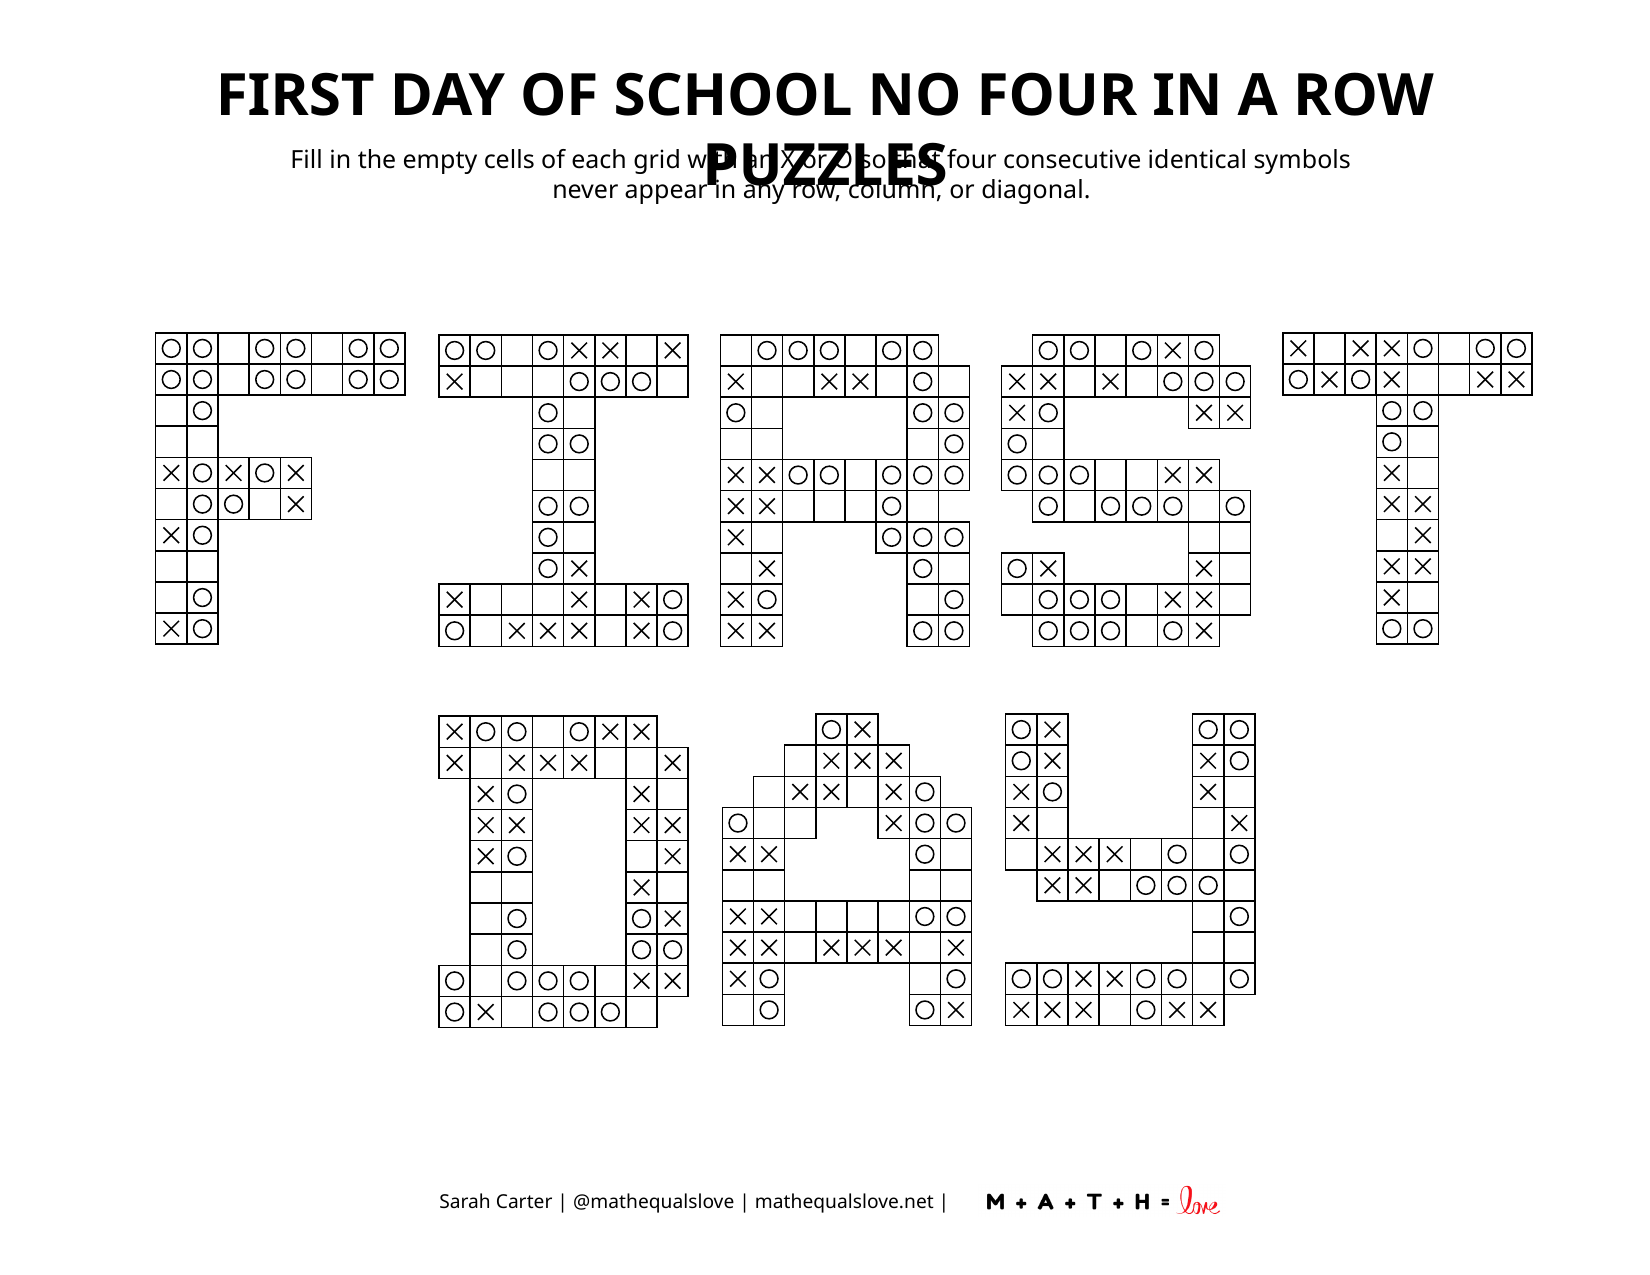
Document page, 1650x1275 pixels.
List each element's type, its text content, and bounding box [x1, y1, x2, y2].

text_box [470, 903, 501, 934]
text_box [815, 745, 846, 776]
text_box [1036, 807, 1069, 838]
text_box [751, 397, 783, 428]
text_box [1345, 332, 1376, 363]
text_box [907, 366, 938, 397]
text_box [1376, 332, 1407, 363]
text_box [722, 869, 753, 900]
text_box [437, 333, 690, 648]
text_box [193, 464, 212, 482]
text_box [255, 339, 274, 358]
text_box [907, 521, 938, 552]
text_box [1219, 584, 1251, 616]
text_box [1130, 994, 1161, 1026]
text_box [1188, 459, 1220, 490]
text_box [470, 716, 501, 747]
text_box [909, 838, 940, 869]
text_box [1407, 488, 1439, 519]
text_box [720, 584, 751, 615]
text_box [1313, 332, 1345, 363]
text_box [1168, 845, 1186, 864]
text_box [1032, 397, 1064, 428]
text_box [907, 459, 938, 490]
text_box [470, 366, 501, 398]
text_box [1005, 963, 1036, 994]
text_box [162, 339, 181, 358]
text_box [913, 621, 932, 640]
text_box [1289, 370, 1308, 389]
text_box [1095, 334, 1126, 366]
text_box [501, 778, 533, 809]
text_box [1163, 497, 1182, 516]
text_box [508, 847, 526, 866]
text_box [1438, 363, 1469, 396]
text_box [186, 363, 218, 395]
text_box [1099, 869, 1130, 901]
text_box [1188, 552, 1219, 584]
text_box [1126, 490, 1157, 522]
text_box [753, 776, 784, 807]
text_box [193, 588, 212, 607]
text_box [947, 814, 965, 832]
text_box [878, 932, 909, 964]
text_box [1039, 590, 1058, 609]
text_box [594, 584, 625, 615]
text_box [940, 869, 972, 900]
text_box [913, 528, 932, 547]
text_box [1192, 807, 1223, 838]
text_box [663, 940, 682, 959]
text_box [1036, 776, 1069, 807]
text_box [1157, 334, 1188, 366]
text_box [753, 807, 784, 838]
text_box [539, 403, 557, 422]
text_box [193, 370, 212, 389]
text_box [916, 814, 934, 832]
text_box [570, 722, 589, 741]
text_box [722, 994, 753, 1026]
text_box [1136, 876, 1155, 895]
text_box Sarah Carter | @mathequalslove | mathequalslove.net | [424, 1182, 1259, 1220]
text_box [753, 869, 785, 900]
text_box [844, 334, 876, 366]
text_box [940, 963, 972, 994]
text_box [916, 907, 934, 926]
text_box [657, 747, 689, 778]
text_box [1414, 401, 1432, 420]
text_box [532, 747, 563, 779]
text_box [1039, 497, 1058, 516]
text_box [909, 869, 940, 900]
text_box [1126, 615, 1157, 647]
text_box [476, 722, 495, 741]
text_box [940, 838, 972, 869]
text_box [945, 466, 963, 484]
text_box [720, 397, 751, 428]
text_box [784, 807, 816, 839]
text_box [1032, 459, 1063, 490]
text_box [439, 334, 470, 366]
text_box [1376, 613, 1407, 645]
text_box [1063, 459, 1095, 490]
text_box [1376, 457, 1407, 488]
text_box [726, 403, 745, 422]
text_box [722, 963, 753, 994]
text_box [594, 747, 625, 779]
text_box [1376, 363, 1407, 395]
text_box [815, 932, 846, 964]
text_box [945, 528, 963, 547]
text_box [1126, 584, 1157, 615]
text_box [1132, 497, 1151, 516]
text_box [186, 488, 218, 519]
text_box [1223, 714, 1255, 745]
text_box [532, 965, 563, 996]
text_box [155, 363, 186, 395]
text_box [1036, 838, 1068, 869]
text_box [938, 366, 970, 397]
text_box [1469, 332, 1500, 363]
text_box [1376, 550, 1407, 581]
text_box [470, 965, 501, 996]
text_box [1157, 615, 1188, 647]
text_box [162, 370, 181, 389]
text_box [1188, 615, 1220, 647]
text_box [758, 341, 776, 360]
text_box [625, 747, 657, 778]
text_box [563, 996, 594, 1028]
text_box [945, 621, 963, 640]
text_box [501, 366, 532, 398]
text_box [532, 366, 563, 397]
text_box [445, 971, 464, 990]
text_box [753, 994, 785, 1026]
text_box [539, 971, 557, 990]
text_box [916, 845, 934, 864]
text_box [155, 613, 186, 645]
text_box [1223, 745, 1255, 776]
text_box [1012, 969, 1031, 988]
text_box [909, 807, 940, 838]
text_box [625, 584, 657, 615]
text_box [532, 490, 563, 521]
text_box [155, 426, 186, 457]
text_box [844, 459, 876, 490]
text_box [1192, 745, 1223, 776]
text_box [1012, 751, 1031, 770]
text_box [1192, 838, 1223, 869]
text_box [563, 584, 594, 615]
text_box [439, 747, 470, 779]
text_box [1223, 932, 1255, 963]
text_box [913, 341, 932, 360]
text_box [1407, 457, 1439, 488]
text_box [1039, 621, 1058, 640]
text_box [1345, 363, 1376, 396]
text_box [501, 334, 532, 366]
text_box [508, 940, 526, 959]
text_box [876, 490, 907, 521]
text_box [1095, 615, 1126, 647]
text_box [751, 584, 783, 615]
text_box [1230, 907, 1249, 926]
text_box [913, 372, 932, 391]
text_box [1230, 969, 1249, 988]
text_box [782, 334, 813, 366]
text_box [1032, 584, 1063, 615]
text_box [1132, 341, 1151, 360]
text_box [445, 341, 464, 360]
text_box [373, 363, 405, 396]
text_box [907, 552, 938, 584]
text_box [938, 459, 970, 491]
text_box [1036, 745, 1069, 776]
text_box [594, 996, 625, 1028]
text_box [625, 615, 657, 647]
text_box [155, 395, 186, 426]
text_box [193, 526, 212, 545]
text_box [844, 490, 876, 522]
text_box [1001, 428, 1032, 459]
text_box [1063, 334, 1095, 366]
text_box [470, 840, 501, 871]
text_box [539, 1003, 557, 1021]
text_box [1001, 552, 1032, 584]
text_box [539, 559, 557, 578]
text_box [784, 776, 815, 807]
text_box [501, 934, 533, 965]
text_box [1230, 720, 1249, 739]
text_box [657, 934, 689, 965]
text_box [342, 332, 373, 363]
text_box [570, 372, 589, 391]
text_box [1226, 497, 1245, 516]
text_box [155, 488, 186, 519]
text_box [1095, 490, 1126, 522]
text_box [625, 809, 657, 840]
text_box [476, 341, 495, 360]
text_box [1188, 490, 1219, 521]
text_box [1192, 869, 1223, 900]
text_box [878, 900, 909, 932]
text_box [1005, 994, 1036, 1026]
text_box [815, 776, 846, 808]
text_box [1032, 490, 1063, 522]
text_box [913, 466, 932, 484]
text_box [758, 590, 776, 609]
text_box [1161, 994, 1192, 1026]
text_box [782, 490, 813, 522]
text_box [625, 366, 657, 398]
text_box [470, 809, 501, 840]
text_box [657, 840, 689, 871]
text_box [846, 900, 878, 932]
text_box [1068, 838, 1099, 869]
text_box [844, 366, 876, 398]
text_box [1126, 334, 1157, 366]
text_box [1195, 372, 1213, 391]
text_box [1469, 363, 1500, 396]
text_box [1039, 341, 1058, 360]
text_box [1005, 838, 1036, 870]
text_box [846, 776, 878, 808]
text_box [1188, 521, 1219, 552]
text_box [657, 778, 689, 809]
text_box [1192, 963, 1223, 994]
text_box [218, 363, 249, 396]
text_box [938, 552, 970, 584]
text_box [1068, 994, 1099, 1026]
text_box [760, 969, 778, 988]
text_box [373, 332, 405, 363]
text_box [1281, 331, 1534, 646]
text_box [913, 403, 932, 422]
text_box [751, 552, 783, 584]
text_box [938, 428, 970, 459]
text_box [876, 459, 907, 490]
text_box [532, 615, 563, 647]
text_box [722, 807, 753, 838]
text_box [909, 776, 941, 807]
text_box [280, 457, 312, 488]
text_box [751, 615, 783, 647]
text_box [751, 521, 783, 552]
text_box [155, 519, 186, 550]
text_box [938, 521, 970, 552]
text_box [1157, 366, 1188, 398]
text_box [909, 994, 940, 1026]
text_box [789, 341, 808, 360]
text_box [720, 521, 751, 552]
text_box [657, 871, 689, 903]
text_box [186, 550, 218, 581]
picture [978, 1183, 1226, 1218]
text_box [945, 403, 963, 422]
text_box [722, 838, 753, 869]
text_box [532, 584, 563, 615]
text_box [916, 783, 934, 801]
text_box [1282, 332, 1313, 363]
text_box [1032, 366, 1063, 397]
text_box [186, 613, 218, 645]
text_box [280, 488, 312, 520]
text_box [782, 366, 813, 398]
text_box [625, 996, 658, 1028]
text_box [1407, 550, 1439, 581]
text_box [155, 332, 186, 363]
text_box [913, 559, 932, 578]
text_box [720, 428, 751, 459]
text_box [1005, 776, 1036, 807]
text_box [1351, 370, 1370, 389]
text_box [1008, 559, 1027, 578]
text_box [882, 341, 901, 360]
text_box [1101, 590, 1120, 609]
text_box [570, 497, 589, 516]
text_box [563, 490, 595, 521]
text_box [751, 490, 782, 521]
text_box [1036, 963, 1068, 994]
text_box [753, 932, 784, 963]
text_box [1068, 963, 1099, 994]
text_box [1407, 332, 1438, 363]
text_box [570, 1003, 589, 1021]
text_box [501, 615, 532, 647]
text_box [945, 590, 963, 609]
text_box [1226, 372, 1245, 391]
text_box [532, 552, 563, 584]
text_box [1130, 838, 1161, 869]
text_box [907, 615, 938, 647]
text_box [218, 332, 249, 363]
text_box [311, 363, 342, 396]
text_box [1219, 552, 1251, 584]
text_box [846, 932, 878, 964]
text_box [1192, 932, 1223, 963]
text_box [186, 581, 218, 613]
text_box [280, 332, 311, 363]
text_box [532, 334, 563, 366]
text_box [563, 716, 594, 747]
text_box [193, 619, 212, 638]
text_box [1005, 807, 1036, 838]
text_box [349, 339, 368, 358]
text_box [1039, 403, 1058, 422]
text_box [1382, 432, 1401, 451]
text_box [1223, 776, 1255, 807]
text_box [287, 339, 305, 358]
text_box [154, 331, 407, 646]
text_box [186, 395, 218, 426]
text_box [907, 334, 939, 366]
text_box [820, 341, 839, 360]
text_box [570, 435, 589, 453]
text_box [1032, 615, 1063, 647]
text_box [532, 459, 563, 490]
text_box [720, 334, 751, 366]
text_box [155, 550, 186, 581]
text_box [501, 871, 533, 903]
text_box [1063, 615, 1095, 647]
text_box [729, 814, 747, 832]
text_box [255, 464, 274, 482]
text_box [878, 776, 909, 807]
text_box [663, 590, 682, 609]
text_box [1223, 807, 1255, 838]
text_box [501, 809, 533, 840]
text_box [940, 807, 972, 838]
text_box [1192, 714, 1223, 745]
text_box [249, 363, 280, 396]
text_box [439, 615, 470, 647]
text_box [1012, 720, 1031, 739]
text_box [563, 366, 594, 397]
text_box [501, 996, 532, 1028]
text_box [249, 488, 280, 520]
text_box [1004, 712, 1257, 1028]
text_box [1126, 459, 1157, 490]
text_box [311, 332, 342, 363]
text_box [632, 909, 651, 928]
text_box [439, 716, 470, 747]
text_box [1161, 838, 1192, 869]
text_box [1219, 397, 1251, 429]
text_box [1168, 876, 1186, 895]
text_box [1032, 334, 1063, 366]
text_box [439, 996, 470, 1028]
text_box [1223, 869, 1255, 900]
text_box [625, 965, 657, 996]
text_box [439, 366, 470, 398]
text_box [1223, 838, 1255, 869]
text_box [1192, 900, 1223, 932]
text_box [1188, 584, 1219, 615]
text_box [720, 552, 751, 584]
text_box [594, 965, 625, 996]
text_box [601, 1003, 620, 1021]
text_box [380, 339, 399, 358]
text_box [1032, 552, 1064, 584]
text_box [193, 495, 212, 514]
text_box [784, 745, 815, 776]
text_box [1070, 590, 1089, 609]
text_box [625, 903, 657, 934]
text_box [1230, 845, 1249, 864]
text_box [539, 528, 557, 547]
text_box [594, 716, 625, 747]
text_box [718, 333, 972, 648]
text_box [1163, 621, 1182, 640]
text_box [789, 466, 808, 484]
text_box [938, 615, 970, 647]
text_box [784, 900, 815, 932]
text_box [563, 334, 594, 366]
text_box [1043, 969, 1062, 988]
text_box [625, 934, 657, 965]
text_box [470, 871, 501, 903]
text_box [186, 426, 218, 457]
text_box [1157, 459, 1188, 490]
text_box [657, 615, 689, 647]
text_box [1188, 334, 1220, 366]
text_box [437, 714, 690, 1030]
text_box [501, 903, 533, 934]
text_box [947, 907, 965, 926]
text_box [940, 932, 972, 963]
text_box [1095, 366, 1126, 398]
text_box Fill in the empty cells of each grid with an X or O so that four consecutive identical symbols never appear in any row, column, or diagonal. [0, 135, 1650, 211]
text_box [1157, 490, 1188, 522]
text_box [1070, 341, 1089, 360]
text_box [1008, 435, 1027, 453]
text_box [594, 615, 625, 647]
text_box [657, 965, 689, 997]
text_box [878, 745, 910, 776]
text_box [813, 334, 844, 366]
text_box [753, 838, 785, 869]
text_box [594, 366, 625, 398]
text_box [722, 932, 753, 963]
text_box [1219, 521, 1251, 552]
text_box [1376, 488, 1407, 519]
text_box [657, 903, 689, 934]
text_box [1161, 869, 1192, 901]
text_box [876, 521, 907, 553]
text_box [1438, 332, 1469, 363]
text_box [1068, 869, 1099, 901]
text_box [657, 334, 689, 366]
text_box [1032, 428, 1064, 459]
text_box [218, 457, 249, 488]
text_box [445, 1003, 464, 1021]
text_box [155, 581, 186, 613]
text_box [532, 716, 563, 747]
text_box [1168, 969, 1186, 988]
text_box [722, 900, 753, 932]
text_box [1008, 466, 1027, 484]
text_box [938, 584, 970, 615]
text_box [1005, 745, 1036, 776]
text_box [813, 490, 844, 522]
text_box [1070, 621, 1089, 640]
text_box [1407, 613, 1439, 645]
text_box [1157, 584, 1188, 615]
text_box [1130, 963, 1161, 994]
text_box [1223, 963, 1255, 995]
text_box [470, 934, 501, 965]
text_box [940, 994, 972, 1026]
text_box [186, 519, 218, 550]
text_box [563, 521, 595, 552]
text_box [501, 840, 533, 871]
text_box [940, 900, 972, 932]
text_box [657, 584, 689, 615]
text_box [563, 459, 595, 490]
text_box [186, 332, 218, 363]
text_box [632, 372, 651, 391]
text_box [1476, 339, 1495, 358]
text_box [1223, 900, 1255, 932]
text_box [1070, 466, 1089, 484]
text_box [907, 397, 938, 428]
text_box [539, 341, 557, 360]
text_box [820, 466, 839, 484]
text_box [470, 615, 501, 647]
text_box [882, 497, 901, 516]
text_box [753, 900, 784, 932]
text_box [1376, 395, 1407, 426]
text_box [539, 435, 557, 453]
text_box [532, 428, 563, 459]
text_box [1407, 581, 1439, 613]
text_box [1130, 869, 1161, 901]
text_box [909, 963, 940, 994]
text_box [1161, 963, 1192, 994]
text_box [186, 457, 218, 488]
text_box [1188, 366, 1219, 397]
text_box [470, 747, 501, 778]
text_box [155, 457, 186, 488]
text_box [882, 528, 901, 547]
text_box [501, 584, 532, 615]
text_box [349, 370, 368, 389]
text_box [1219, 366, 1251, 397]
text_box [720, 712, 974, 1028]
text_box [625, 840, 657, 871]
text_box [1063, 490, 1095, 522]
text_box [1001, 397, 1032, 428]
text_box [508, 722, 526, 741]
text_box [907, 428, 938, 459]
text_box [907, 584, 938, 615]
text_box [508, 785, 526, 803]
text_box [657, 809, 689, 840]
text_box [439, 584, 470, 615]
text_box [1376, 581, 1407, 613]
text_box [1005, 714, 1036, 745]
text_box [1313, 363, 1345, 396]
text_box [813, 459, 844, 490]
text_box [815, 714, 846, 745]
text_box [751, 334, 782, 366]
text_box [193, 401, 212, 420]
text_box [999, 333, 1253, 648]
text_box [1036, 869, 1068, 901]
text_box [249, 457, 280, 488]
text_box [501, 716, 532, 747]
text_box [1001, 584, 1032, 616]
text_box [1507, 339, 1526, 358]
text_box [782, 459, 813, 490]
text_box [1414, 339, 1432, 358]
text_box [1199, 876, 1218, 895]
text_box [1414, 619, 1432, 638]
text_box [563, 428, 595, 459]
text_box [1199, 720, 1218, 739]
text_box [663, 621, 682, 640]
text_box [784, 932, 815, 964]
text_box [876, 334, 907, 366]
text_box [193, 339, 212, 358]
text_box [563, 552, 595, 584]
text_box [1001, 459, 1032, 491]
text_box [532, 397, 563, 428]
text_box [1095, 459, 1126, 490]
text_box [1063, 584, 1095, 615]
text_box [508, 971, 526, 990]
text_box [508, 909, 526, 928]
text_box [1099, 994, 1130, 1026]
text_box [1036, 714, 1069, 745]
text_box [594, 334, 625, 366]
text_box [287, 370, 305, 389]
text_box [570, 971, 589, 990]
text_box [470, 996, 501, 1028]
text_box [470, 584, 501, 615]
text_box [445, 621, 464, 640]
text_box [625, 871, 657, 903]
text_box [470, 778, 501, 809]
text_box FIRST DAY OF SCHOOL NO FOUR IN A ROW PUZZLES [76, 50, 1574, 135]
text_box [532, 996, 563, 1028]
text_box [1192, 776, 1223, 807]
text_box [224, 495, 243, 514]
text_box [439, 965, 470, 996]
text_box [1101, 497, 1120, 516]
text_box [720, 490, 751, 521]
text_box [1136, 969, 1155, 988]
text_box [625, 778, 657, 809]
text_box [916, 1001, 934, 1019]
text_box [1376, 519, 1407, 550]
text_box [1282, 363, 1313, 396]
text_box [501, 747, 532, 778]
text_box [1163, 372, 1182, 391]
text_box [945, 435, 963, 453]
text_box [470, 334, 501, 366]
text_box [720, 459, 751, 490]
text_box [1500, 332, 1533, 363]
text_box [601, 372, 620, 391]
text_box [909, 900, 940, 932]
text_box [760, 1001, 778, 1019]
text_box [878, 807, 909, 839]
text_box [1095, 584, 1126, 615]
text_box [1219, 490, 1251, 521]
text_box [625, 334, 657, 366]
text_box [1188, 397, 1219, 429]
text_box [813, 366, 844, 398]
text_box [720, 366, 751, 397]
text_box [909, 932, 940, 963]
text_box [539, 497, 557, 516]
text_box [255, 370, 274, 389]
text_box [1126, 366, 1157, 398]
text_box [882, 466, 901, 484]
text_box [1099, 838, 1130, 869]
text_box [1376, 426, 1407, 457]
text_box [563, 397, 595, 428]
text_box [720, 615, 751, 647]
text_box [947, 969, 965, 988]
text_box [563, 747, 594, 779]
text_box [1407, 426, 1439, 457]
text_box [907, 490, 939, 521]
text_box [1407, 395, 1439, 426]
text_box [815, 900, 846, 932]
text_box [1001, 366, 1032, 397]
text_box [1036, 994, 1068, 1026]
text_box [1407, 519, 1439, 550]
text_box [280, 363, 311, 396]
text_box [822, 720, 841, 739]
text_box [753, 963, 785, 994]
text_box [1136, 1001, 1155, 1019]
text_box [751, 459, 782, 490]
text_box [501, 965, 532, 996]
text_box [563, 965, 594, 996]
text_box [1500, 363, 1533, 396]
text_box [625, 716, 658, 747]
text_box [1407, 363, 1438, 395]
text_box [846, 714, 879, 745]
text_box [1382, 401, 1401, 420]
text_box [1382, 619, 1401, 638]
text_box [563, 615, 594, 647]
text_box [751, 366, 782, 397]
text_box [632, 940, 651, 959]
text_box [751, 428, 783, 459]
text_box [846, 745, 878, 776]
text_box [380, 370, 399, 389]
text_box [532, 521, 563, 552]
text_box [249, 332, 280, 363]
text_box [1063, 366, 1095, 398]
text_box [1043, 783, 1062, 801]
text_box [876, 366, 907, 398]
text_box [657, 366, 689, 398]
text_box [218, 488, 249, 520]
text_box [342, 363, 373, 396]
text_box [1230, 751, 1249, 770]
text_box [1101, 621, 1120, 640]
text_box [1195, 341, 1213, 360]
text_box [1039, 466, 1058, 484]
text_box [1099, 963, 1130, 994]
text_box [1192, 994, 1224, 1026]
text_box [938, 397, 970, 428]
